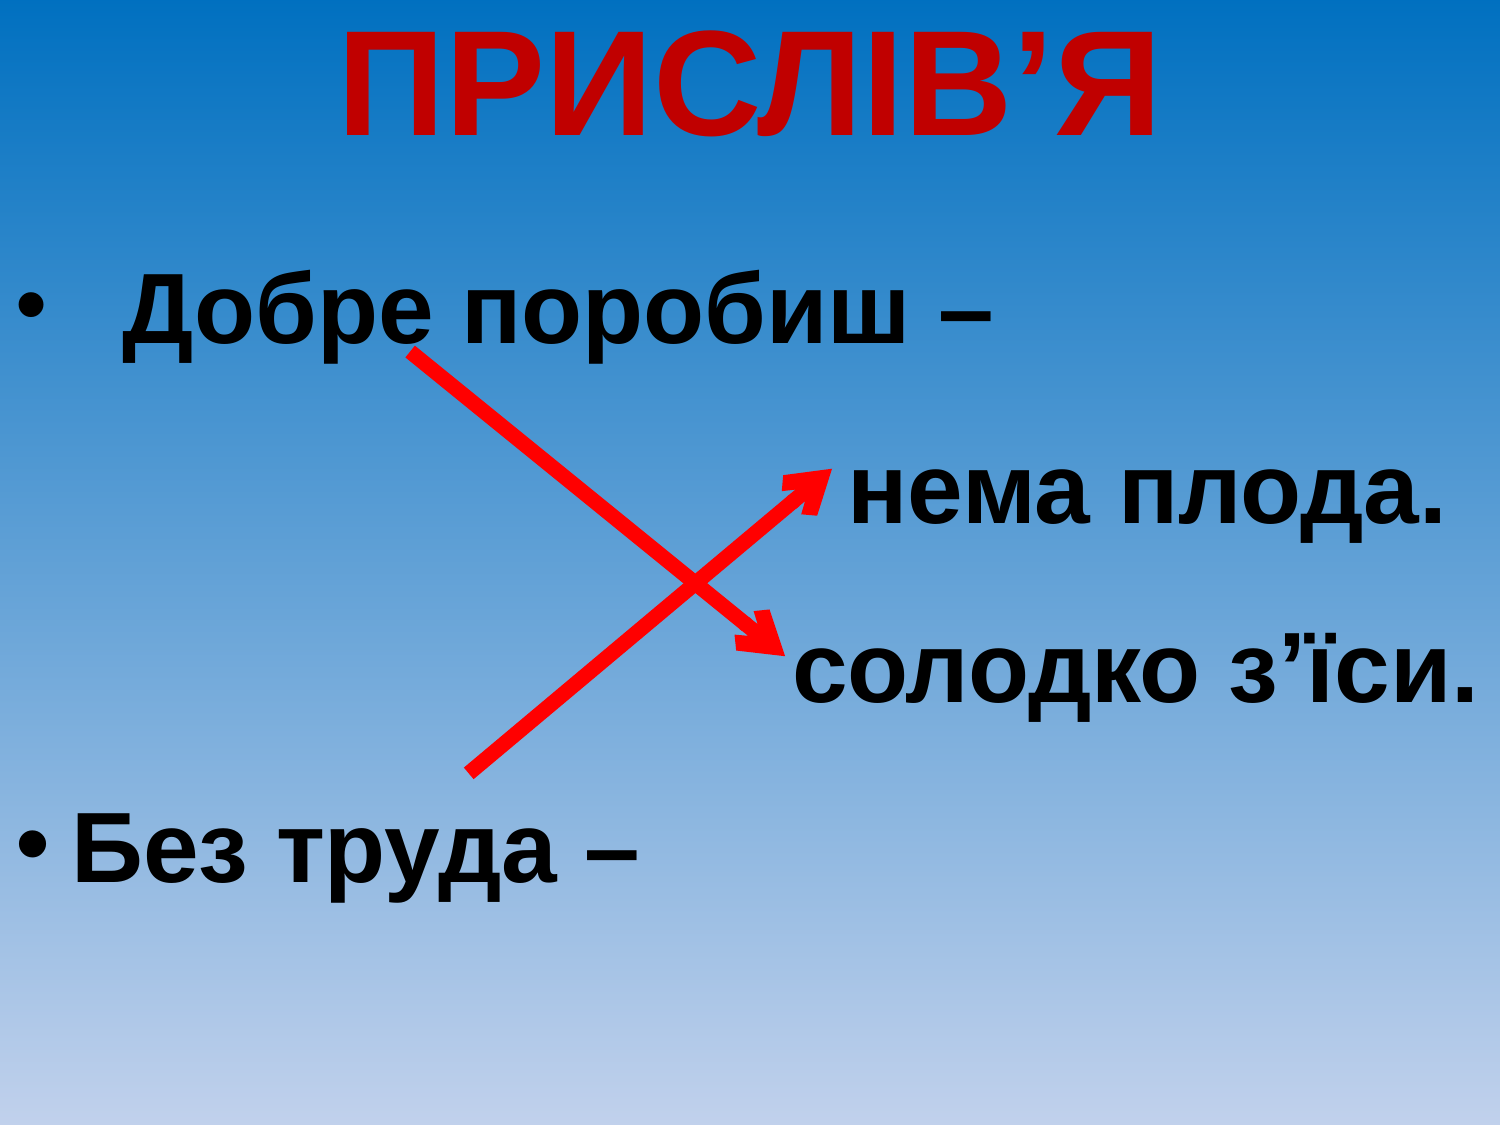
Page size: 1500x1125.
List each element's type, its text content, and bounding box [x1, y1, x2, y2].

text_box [468, 468, 833, 774]
title ПРИСЛІВ’Я [75, 45, 1425, 106]
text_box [409, 351, 786, 657]
list Добре поробиш – нема плода. солодко з’їси. Без труда – [0, 175, 1500, 1067]
